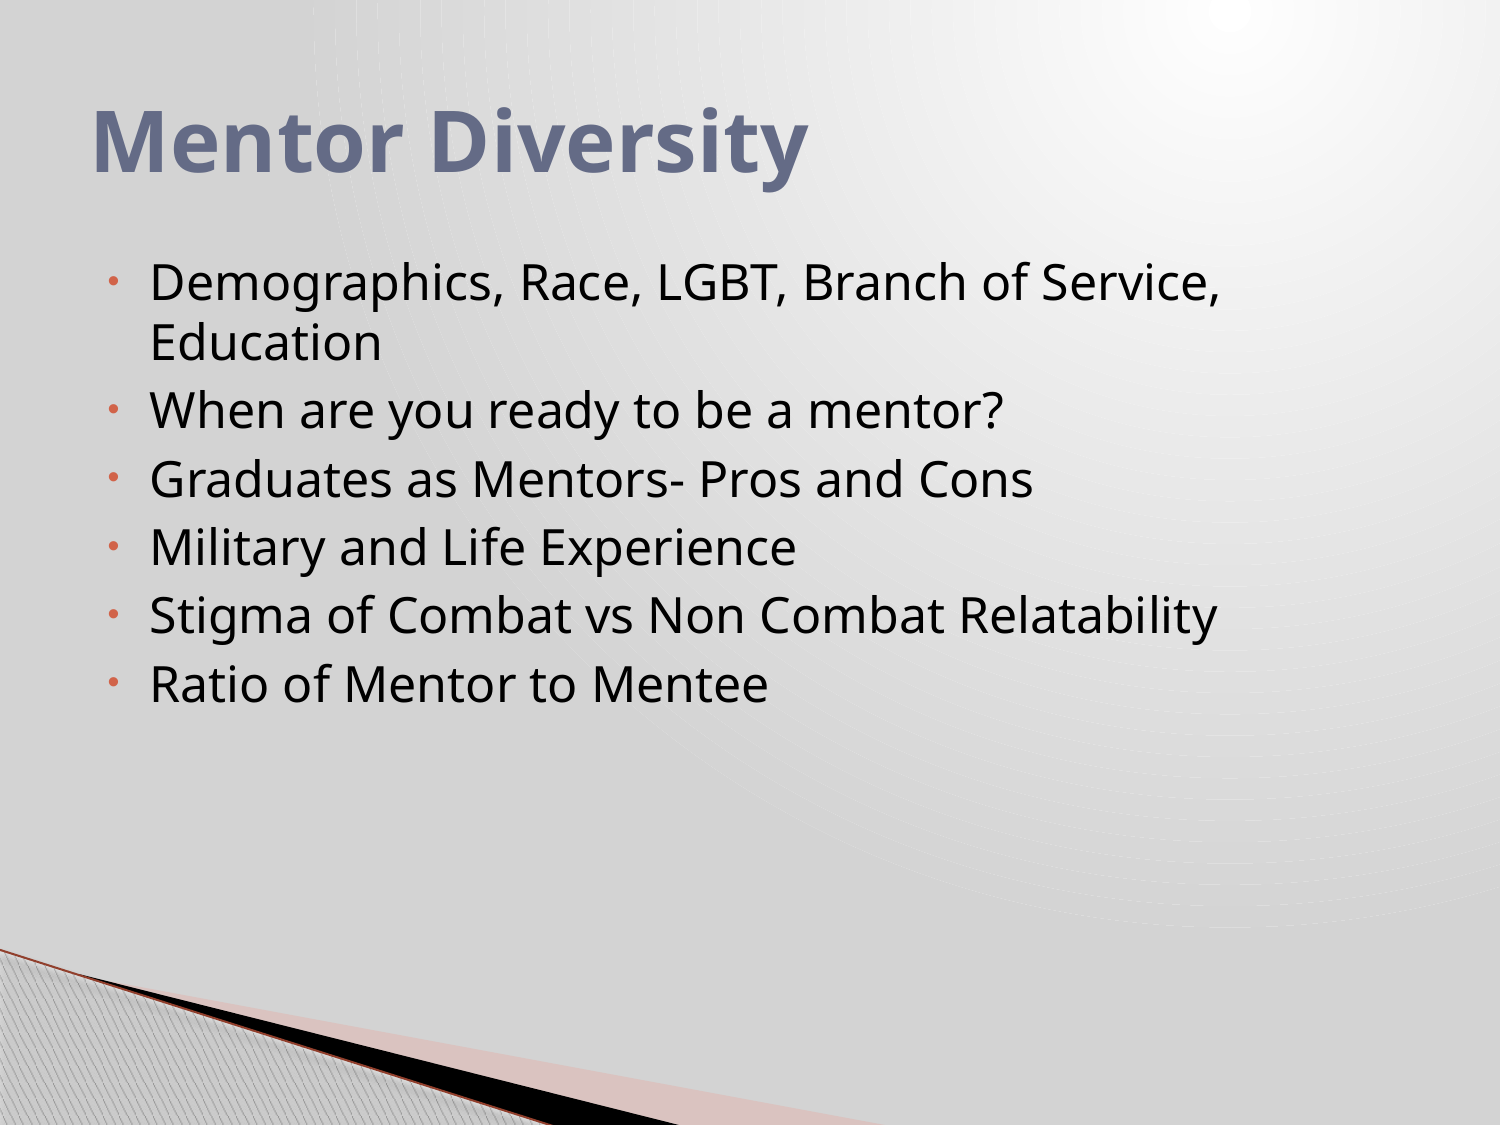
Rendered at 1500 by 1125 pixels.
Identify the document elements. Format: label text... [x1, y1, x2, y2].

list Demographics, Race, LGBT, Branch of Service, Education When are you ready to be a mentor? Graduates as Mentors- Pros and Cons Military and Life Experience Stigma of Combat vs Non Combat Relatability Ratio of Mentor to Mentee [75, 243, 1425, 986]
title Mentor Diversity [75, 45, 1425, 233]
